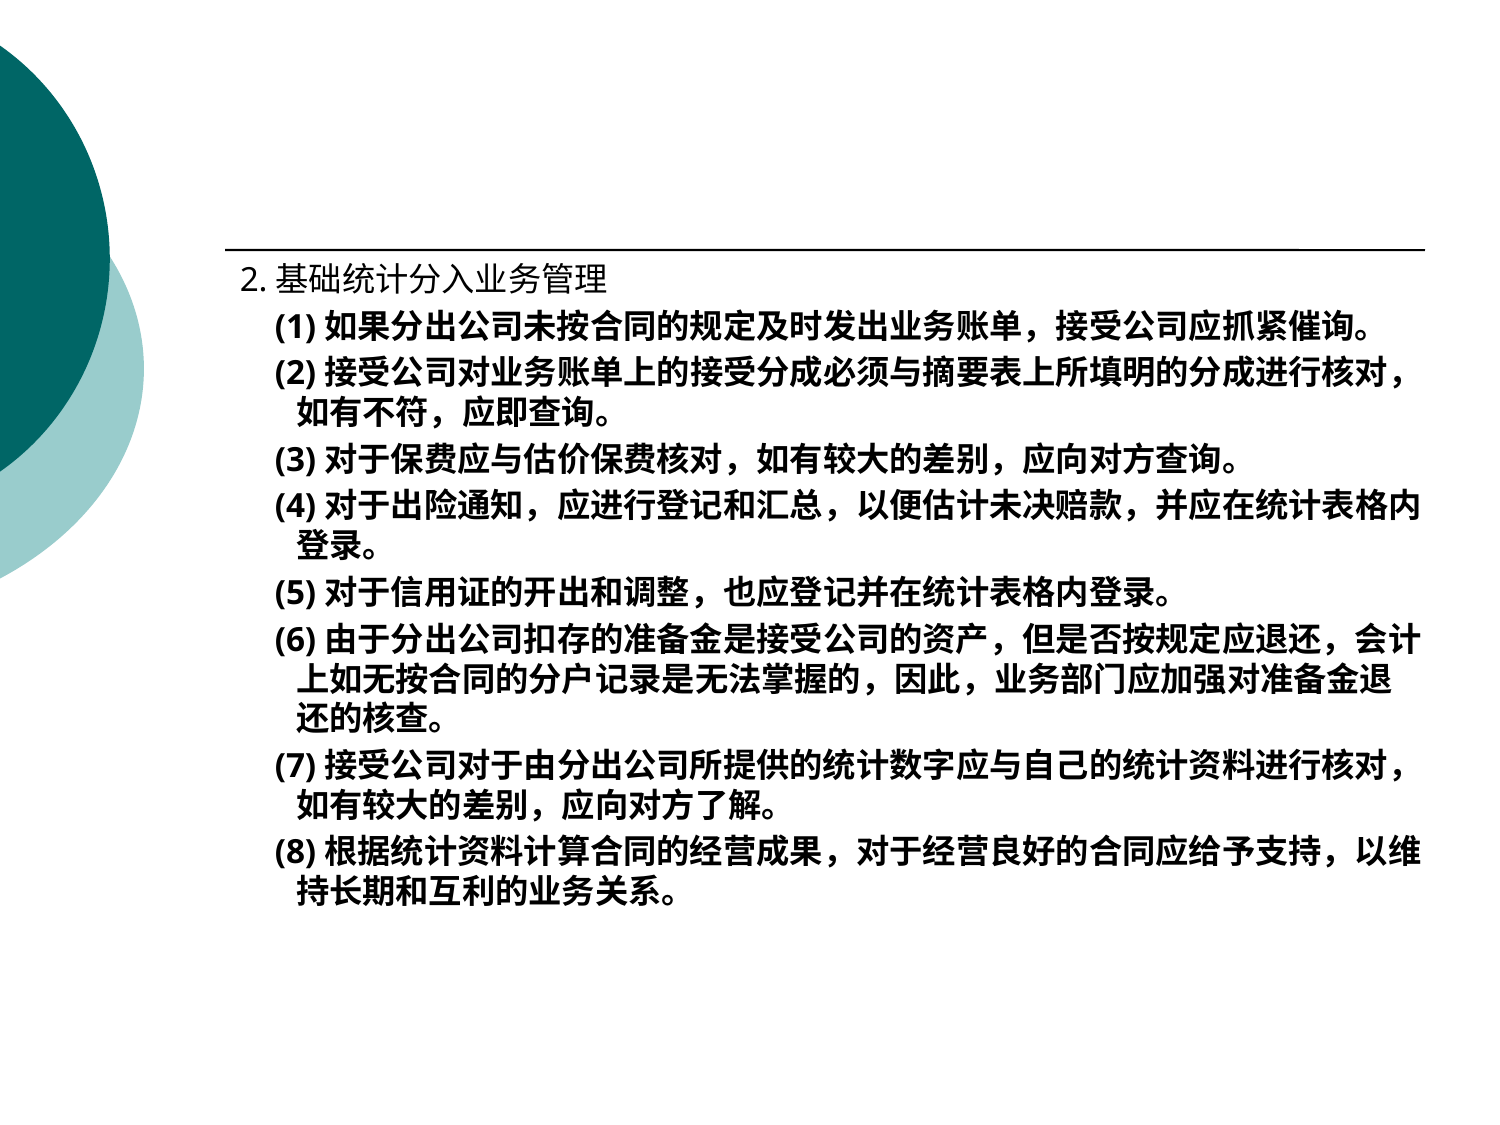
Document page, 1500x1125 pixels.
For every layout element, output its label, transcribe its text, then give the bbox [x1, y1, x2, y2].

list 2.基础统计分入业务管理 (1)如果分出公司未按合同的规定及时发出业务账单，接受公司应抓紧催询。 (2)接受公司对业务账单上的接受分成必须与摘要表上所填明的分成进行核对，如有不符，应即查询。 (3)对于保费应与估价保费核对，如有较大的差别，应向对方查询。 (4)对于出险通知，应进行登记和汇总，以便估计未决赔款，并应在统计表格内登录。 (5)对于信用证的开出和调整，也应登记并在统计表格内登录。 (6)由于分出公司扣存的准备金是接受公司的资产，但是否按规定应退还，会计上如无按合同的分户记录是无法掌握的，因此，业务部门应加强对准备金退还的核查。 (7)接受公司对于由分出公司所提供的统计数字应与自己的统计资料进行核对，如有较大的差别，应向对方了解。 (8)根据统计资料计算合同的经营成果，对于经营良好的合同应给予支持，以维持长期和互利的业务关系。 [224, 250, 1442, 929]
